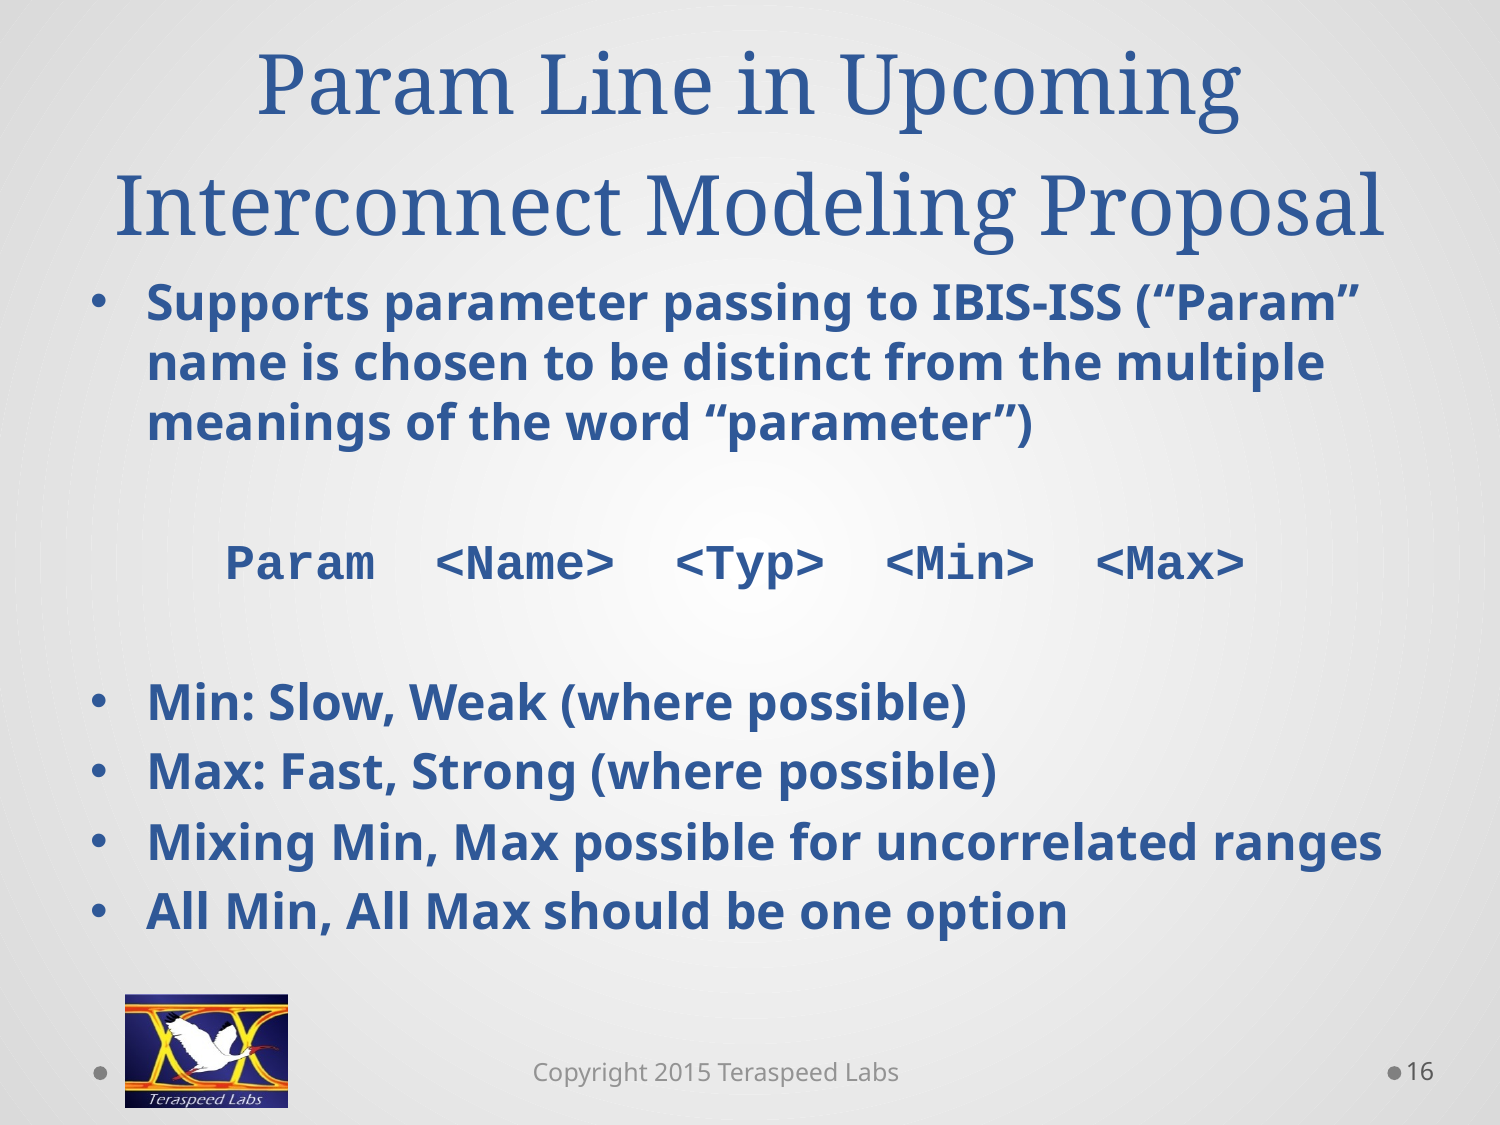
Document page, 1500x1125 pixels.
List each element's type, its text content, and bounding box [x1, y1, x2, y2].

slide_number 16 [1401, 1042, 1494, 1103]
footer Copyright 2015 Teraspeed Labs [525, 1043, 993, 1103]
title Param Line in Upcoming Interconnect Modeling Proposal [75, 0, 1425, 262]
picture [125, 1005, 288, 1108]
list Supports parameter passing to IBIS-ISS (“Param” name is chosen to be distinct from the multiple meanings of the word “parameter”) Param <Name> <Typ> <Min> <Max> Min: Slow, Weak (where possible) Max: Fast, Strong (where possible) Mixing Min, Max possible for uncorrelated ranges All Min, All Max should be one option [75, 262, 1425, 1005]
